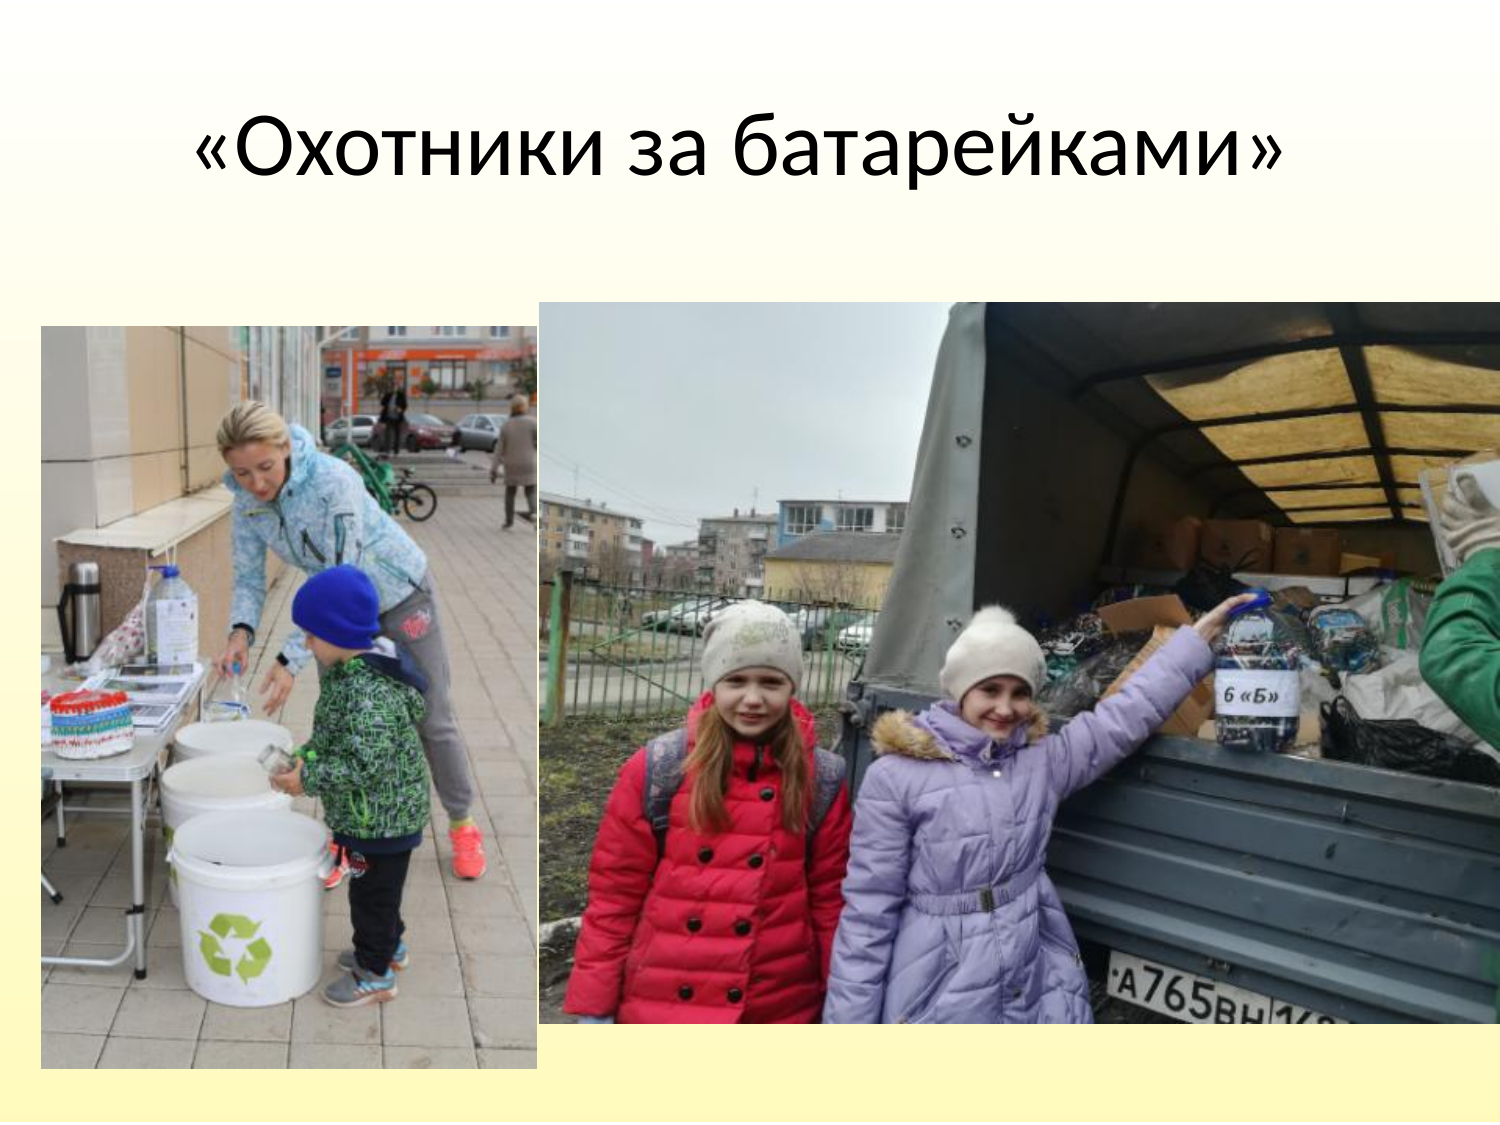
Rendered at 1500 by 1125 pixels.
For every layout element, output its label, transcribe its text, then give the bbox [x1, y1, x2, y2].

text_box [0, 0, 1500, 1122]
title «Охотники за батарейками» [75, 45, 1425, 233]
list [41, 325, 537, 1069]
picture [538, 302, 1500, 1024]
